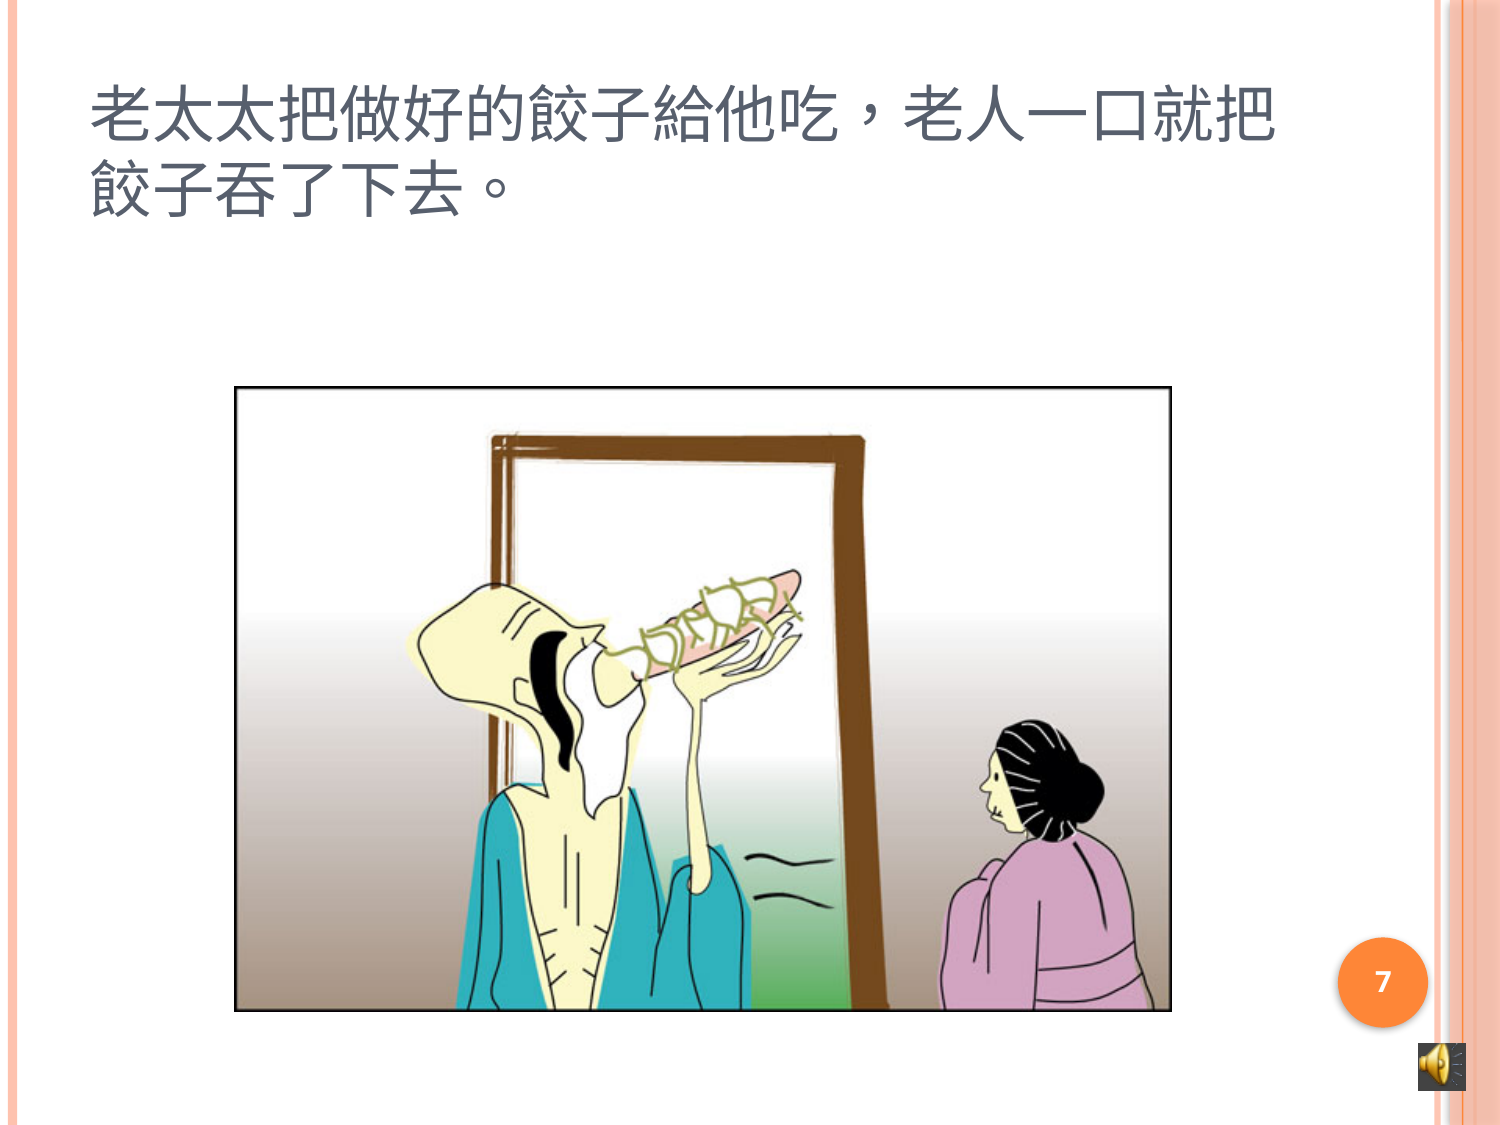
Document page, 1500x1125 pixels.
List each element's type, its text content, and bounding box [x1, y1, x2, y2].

picture [1416, 1041, 1468, 1093]
title 老太太把做好的餃子給他吃，老人一口就把餃子吞了下去。 [75, 45, 1300, 233]
picture [233, 386, 1173, 1013]
slide_number 7 [1333, 940, 1434, 1026]
